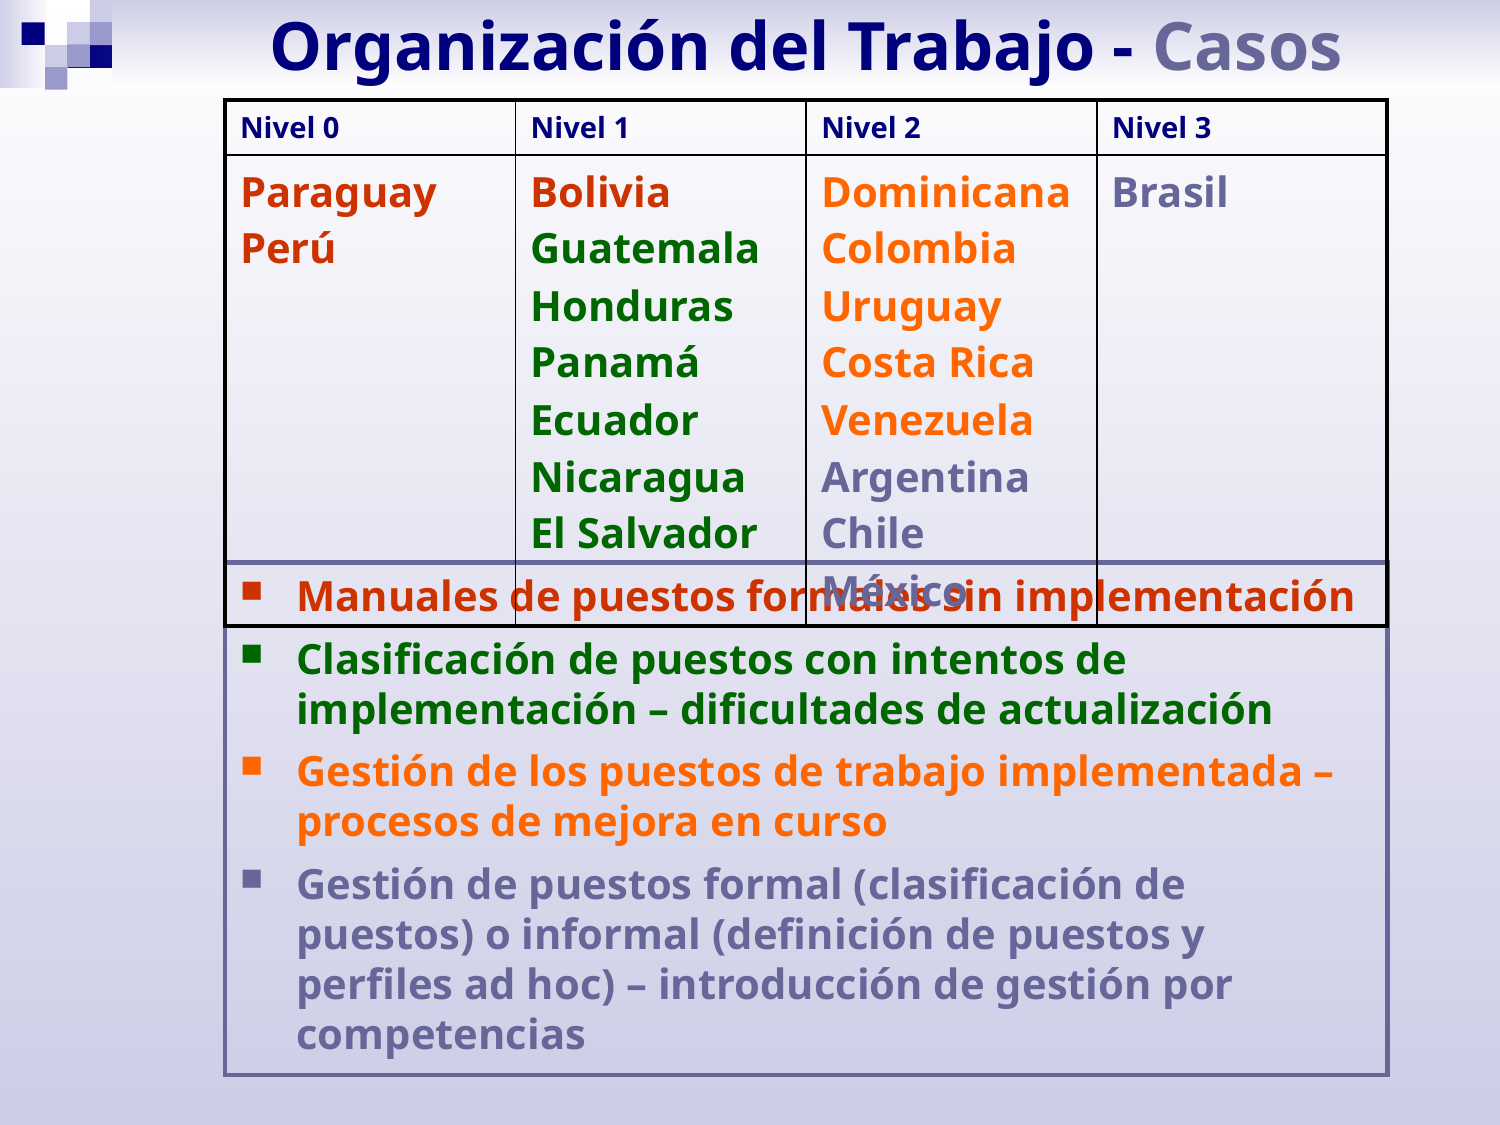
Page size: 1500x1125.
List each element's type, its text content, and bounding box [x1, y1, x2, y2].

table_header Nivel 2 [807, 102, 1096, 154]
table_header Nivel 0 [227, 102, 515, 154]
table_header Nivel 3 [1098, 102, 1385, 154]
title Organización del Trabajo - Casos [112, 0, 1500, 88]
table_cell Paraguay Perú [227, 156, 515, 624]
table_cell Bolivia Guatemala Honduras Panamá Ecuador Nicaragua El Salvador [516, 156, 805, 624]
table_cell Dominicana Colombia Uruguay Costa Rica Venezuela Argentina Chile México [807, 156, 1096, 624]
table_cell Brasil [1098, 156, 1385, 624]
list Manuales de puestos formales sin implementación Clasificación de puestos con intentos de implementación – dificultades de actualización Gestión de los puestos de trabajo implementada – procesos de mejora en curso Gestión de puestos formal (clasificación de puestos) o informal (definición de puestos y perfiles ad hoc) – introducción de gestión por competencias [224, 628, 1388, 1076]
table_header Nivel 1 [516, 102, 805, 154]
